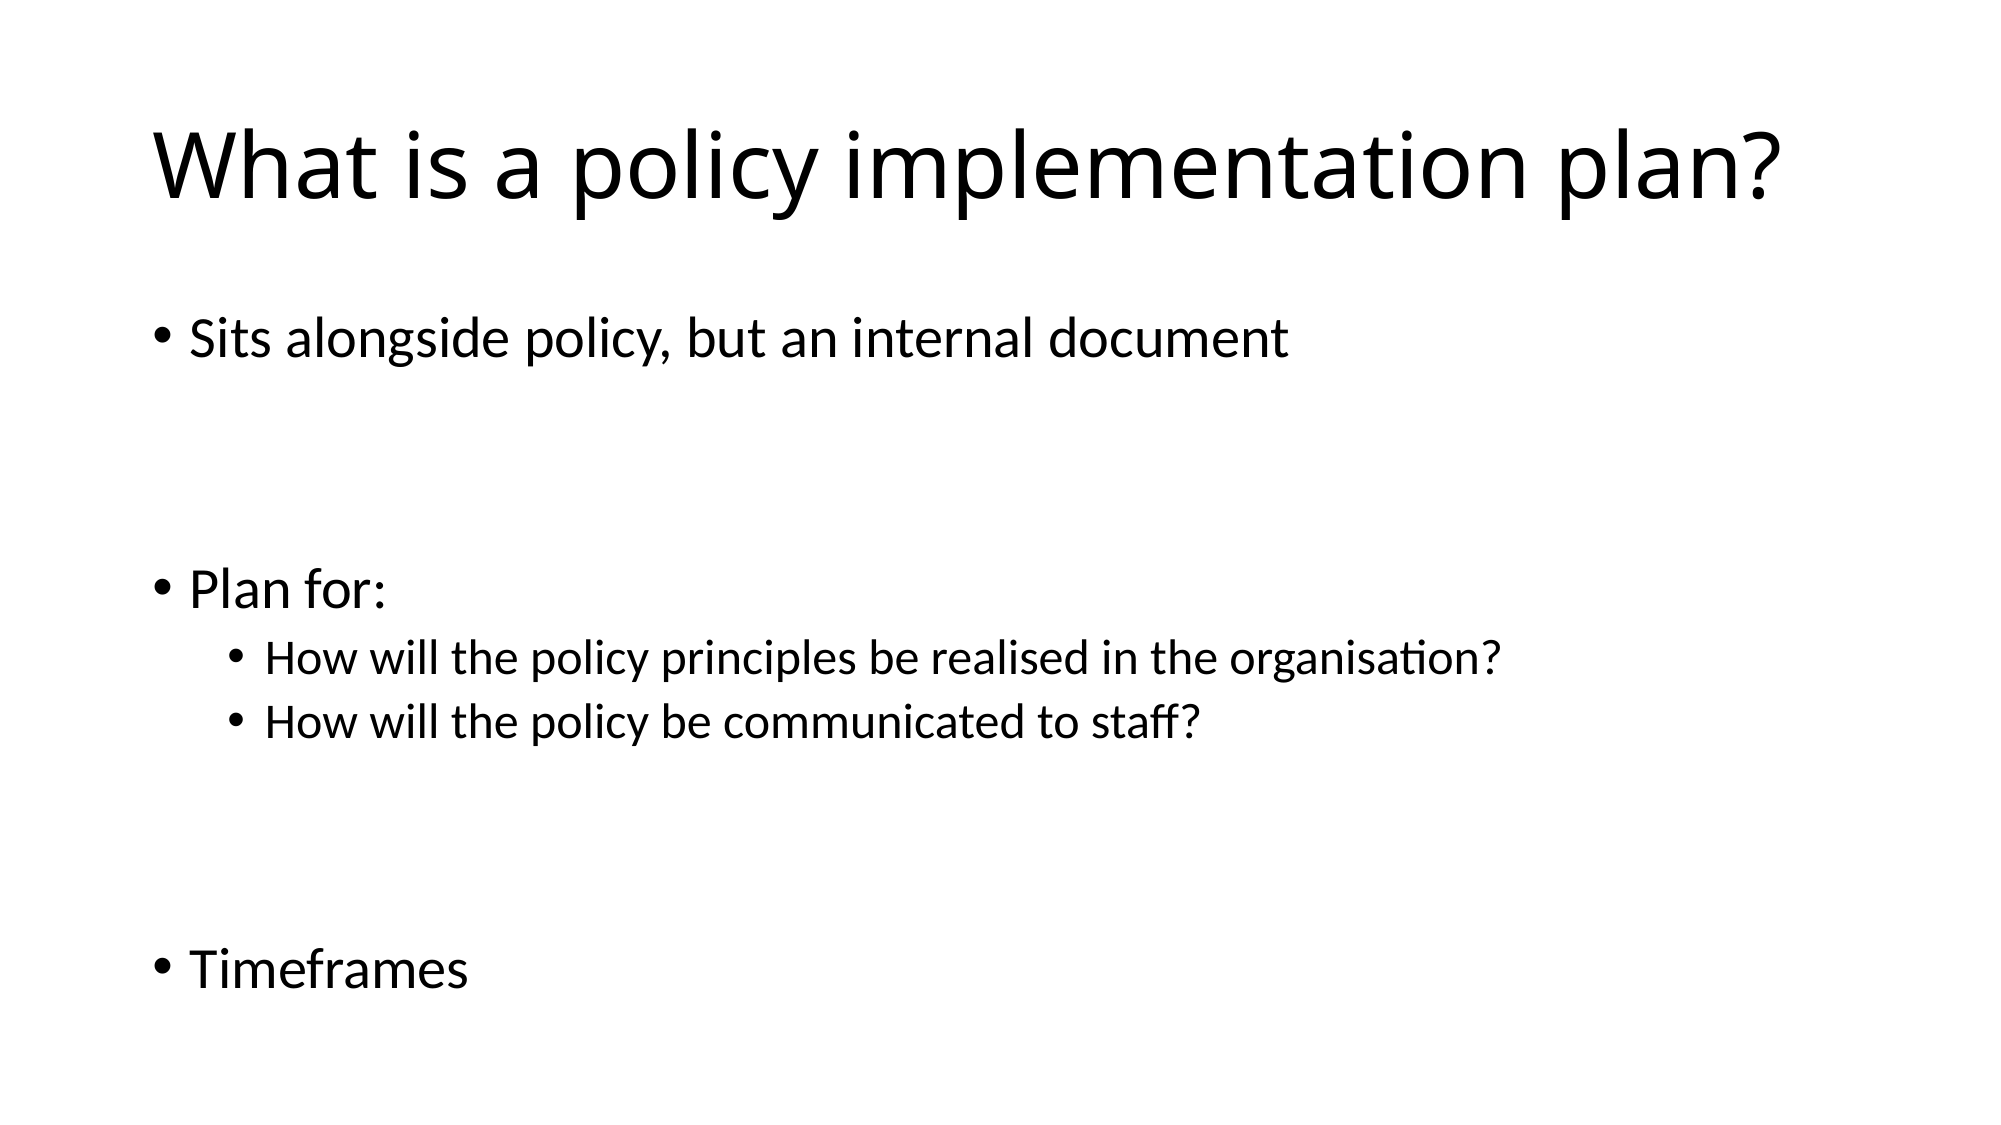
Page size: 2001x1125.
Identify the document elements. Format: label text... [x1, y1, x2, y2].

title What is a policy implementation plan? [137, 59, 1863, 278]
list Sits alongside policy, but an internal document Plan for: How will the policy principles be realised in the organisation? How will the policy be communicated to staff? Timeframes [137, 299, 1863, 1014]
